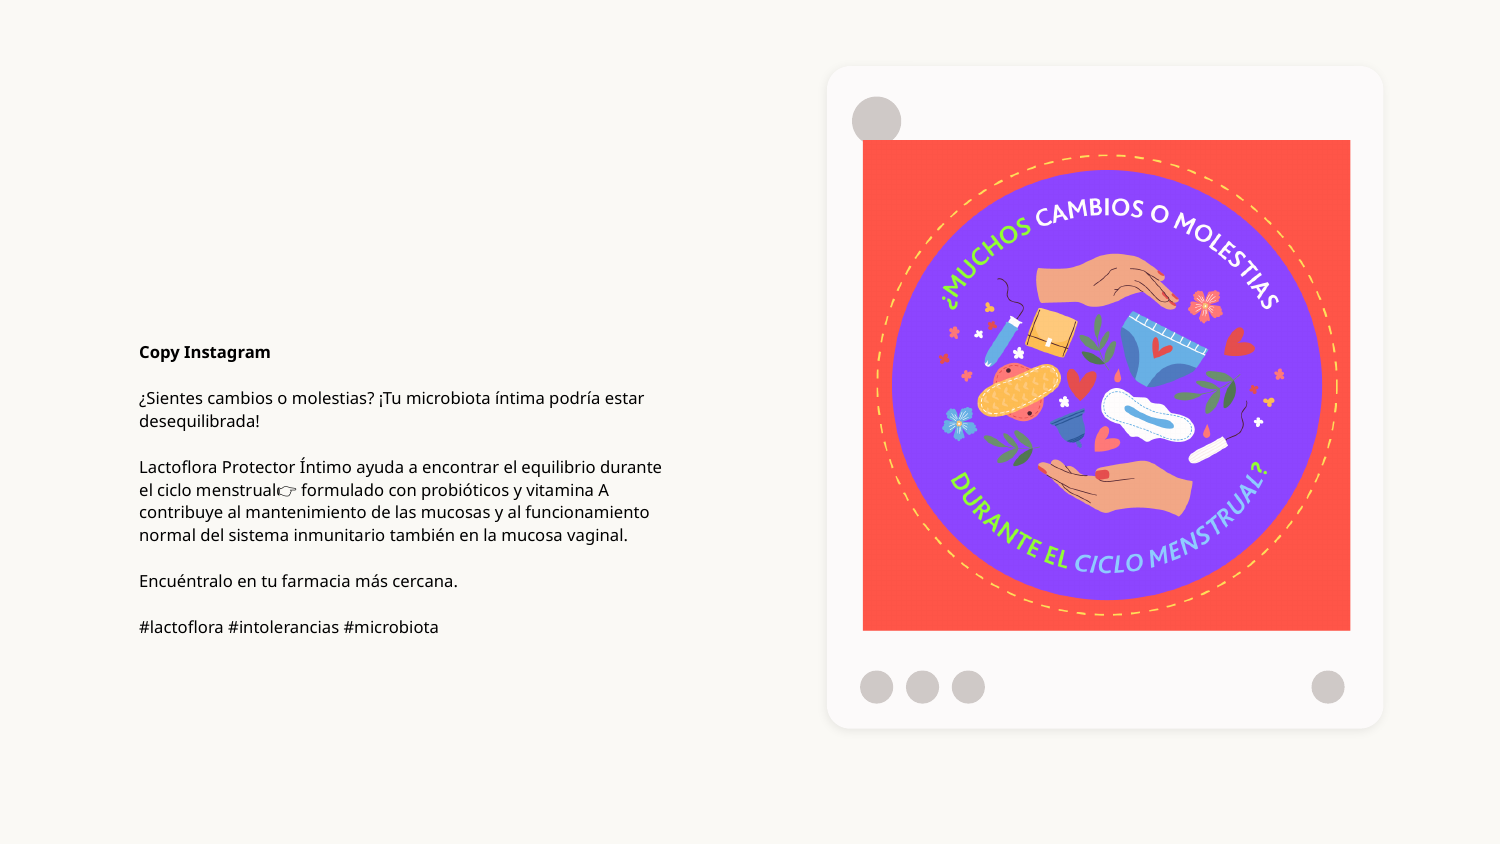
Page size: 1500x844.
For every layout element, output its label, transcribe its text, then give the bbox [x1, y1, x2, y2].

text_box [951, 670, 985, 704]
picture [862, 139, 1351, 631]
text_box [905, 670, 940, 704]
text_box [852, 96, 902, 140]
text_box Copy Instagram ¿Sientes cambios o molestias? ¡Tu microbiota íntima podría estar desequilibrada! Lactoflora Protector Íntimo ayuda a encontrar el equilibrio durante el ciclo menstrual👉 formulado con probióticos y vitamina A contribuye al mantenimiento de las mucosas y al funcionamiento normal del sistema inmunitario también en la mucosa vaginal. Encuéntralo en tu farmacia más cercana. #lactoflora #intolerancias #microbiota [127, 327, 677, 688]
text_box [1311, 670, 1345, 704]
text_box [860, 670, 894, 704]
text_box [826, 66, 1384, 729]
